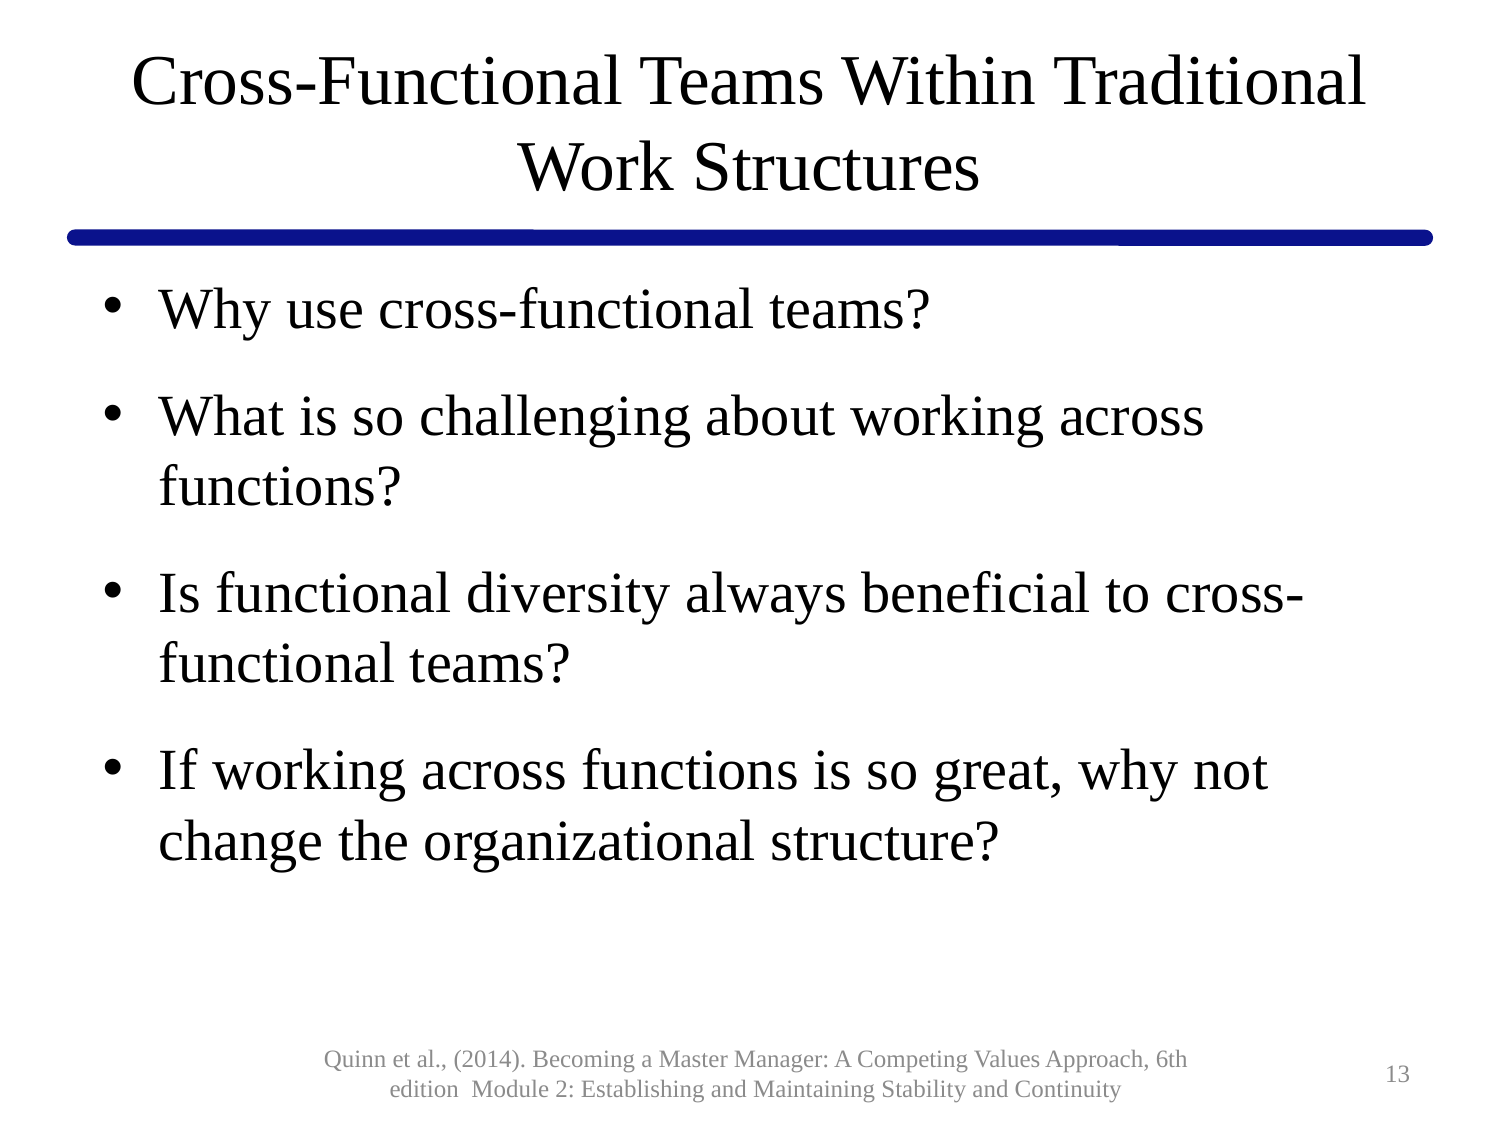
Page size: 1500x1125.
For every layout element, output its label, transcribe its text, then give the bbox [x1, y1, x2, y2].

footer Quinn et al., (2014). Becoming a Master Manager: A Competing Values Approach, 6th edition Module 2: Establishing and Maintaining Stability and Continuity [287, 1042, 1074, 1103]
list Why use cross-functional teams? What is so challenging about working across functions? Is functional diversity always beneficial to cross-functional teams? If working across functions is so great, why not change the organizational structure? [87, 262, 1425, 1005]
title Cross-Functional Teams Within Traditional Work Structures [75, 24, 1425, 213]
slide_number 13 [1074, 1042, 1425, 1103]
